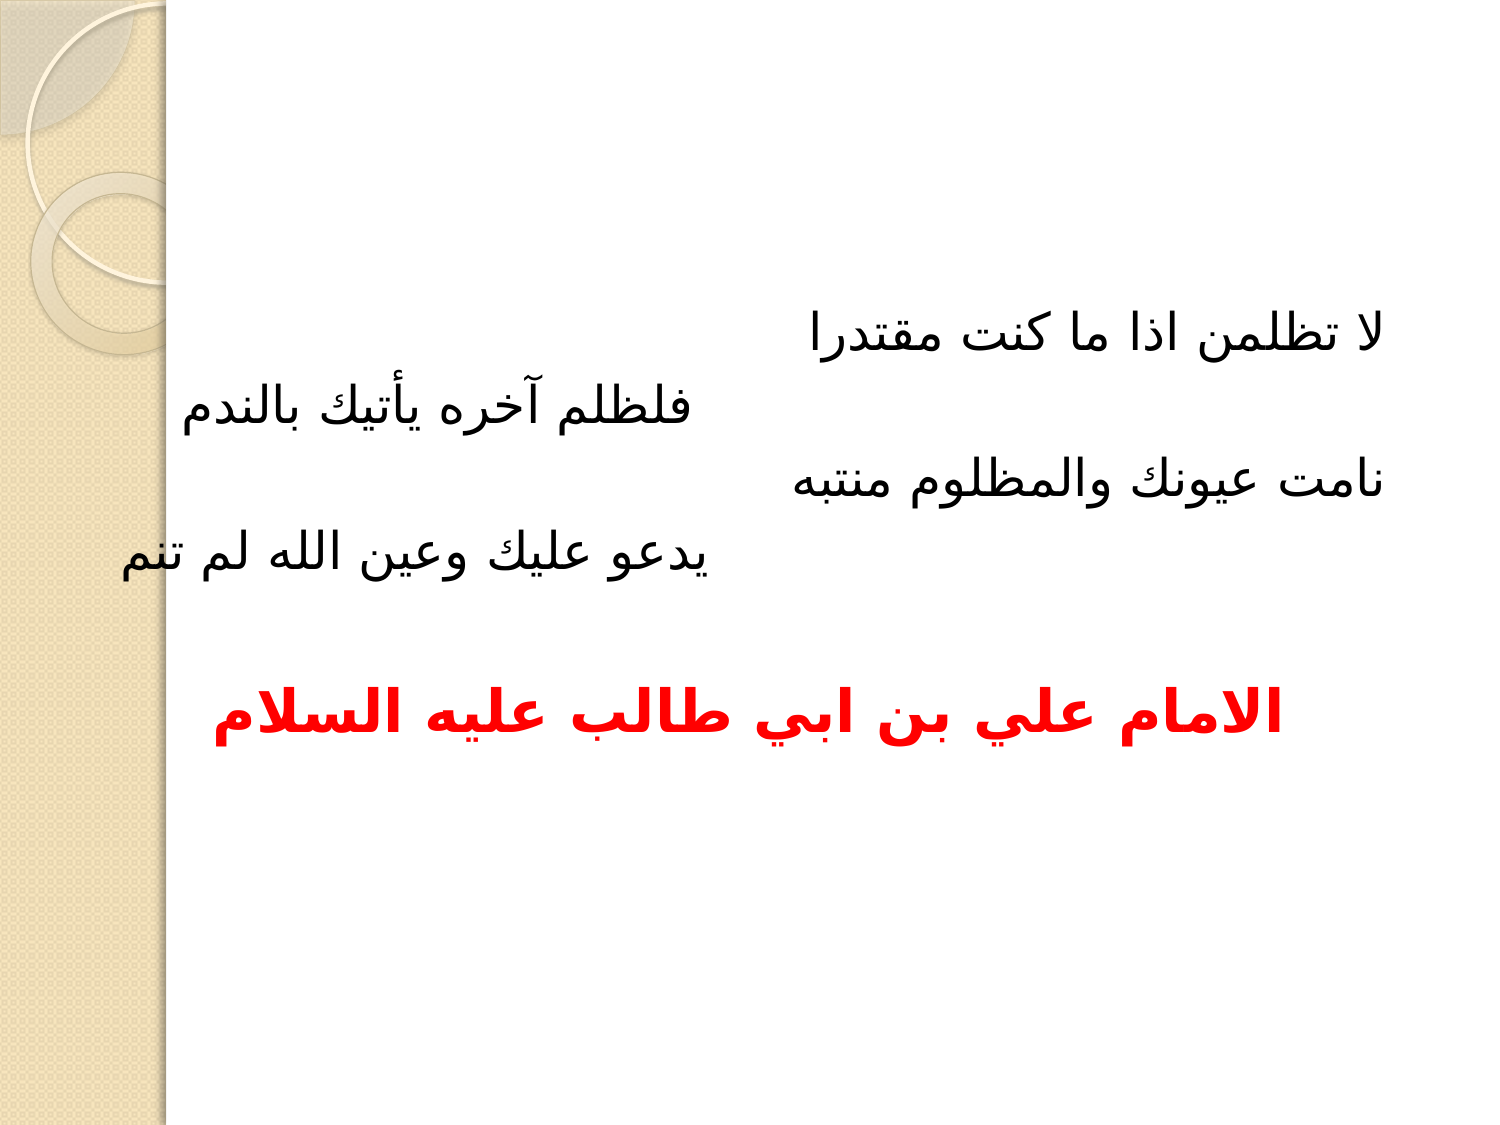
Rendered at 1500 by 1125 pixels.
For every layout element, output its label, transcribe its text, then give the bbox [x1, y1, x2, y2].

list لا تظلمن اذا ما كنت مقتدرا فلظلم آخره يأتيك بالندم نامت عيونك والمظلوم منتبه يدعو عليك وعين الله لم تنم الامام علي بن ابي طالب عليه السلام [76, 290, 1412, 799]
